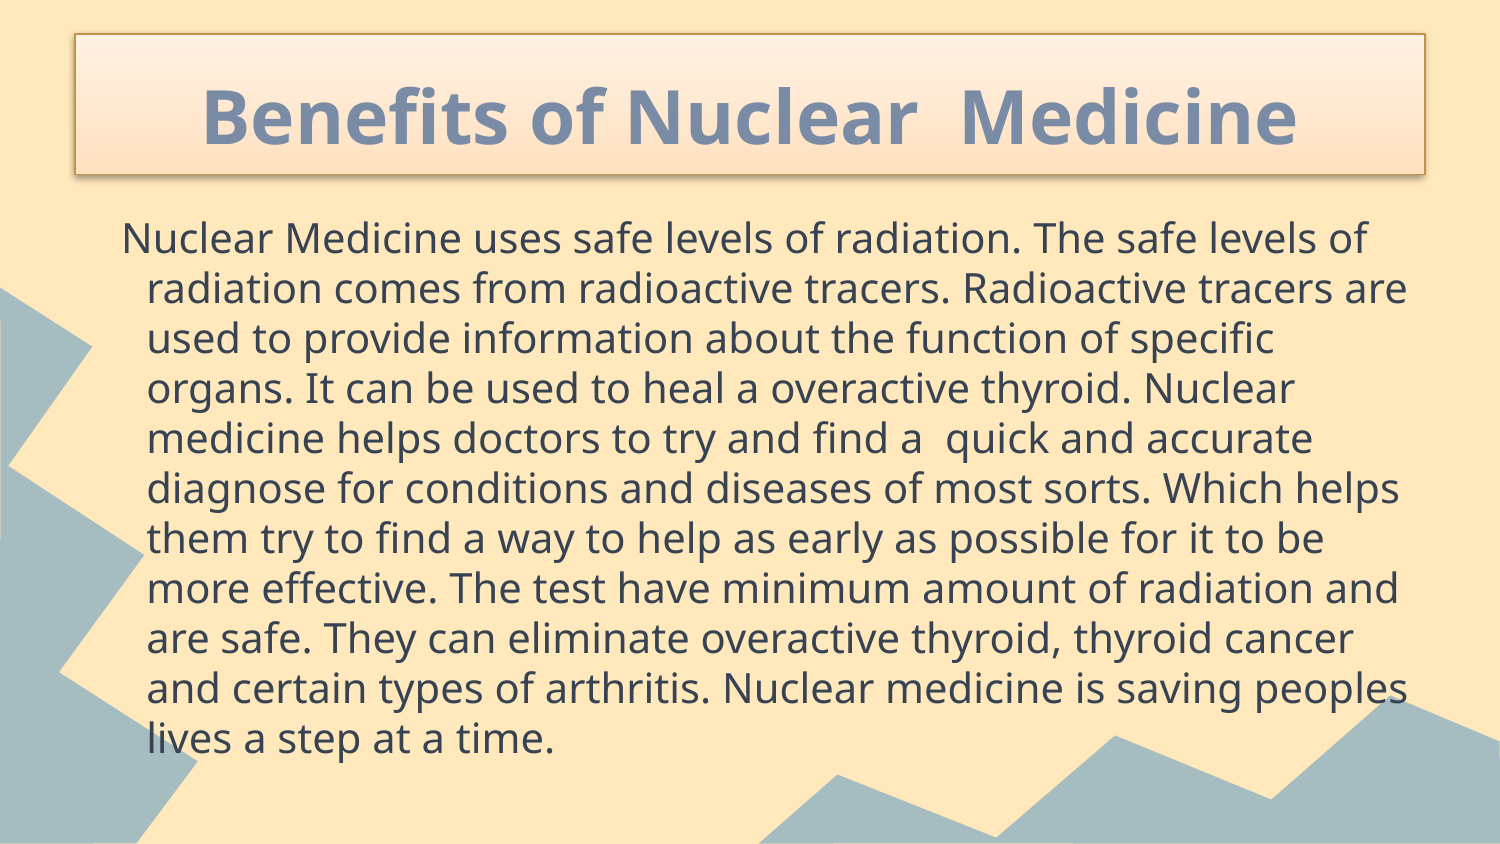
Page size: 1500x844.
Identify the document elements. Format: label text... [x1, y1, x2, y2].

title Benefits of Nuclear Medicine [74, 33, 1426, 175]
list Nuclear Medicine uses safe levels of radiation. The safe levels of radiation comes from radioactive tracers. Radioactive tracers are used to provide information about the function of specific organs. It can be used to heal a overactive thyroid. Nuclear medicine helps doctors to try and find a quick and accurate diagnose for conditions and diseases of most sorts. Which helps them try to find a way to help as early as possible for it to be more effective. The test have minimum amount of radiation and are safe. They can eliminate overactive thyroid, thyroid cancer and certain types of arthritis. Nuclear medicine is saving peoples lives a step at a time. [75, 196, 1425, 808]
